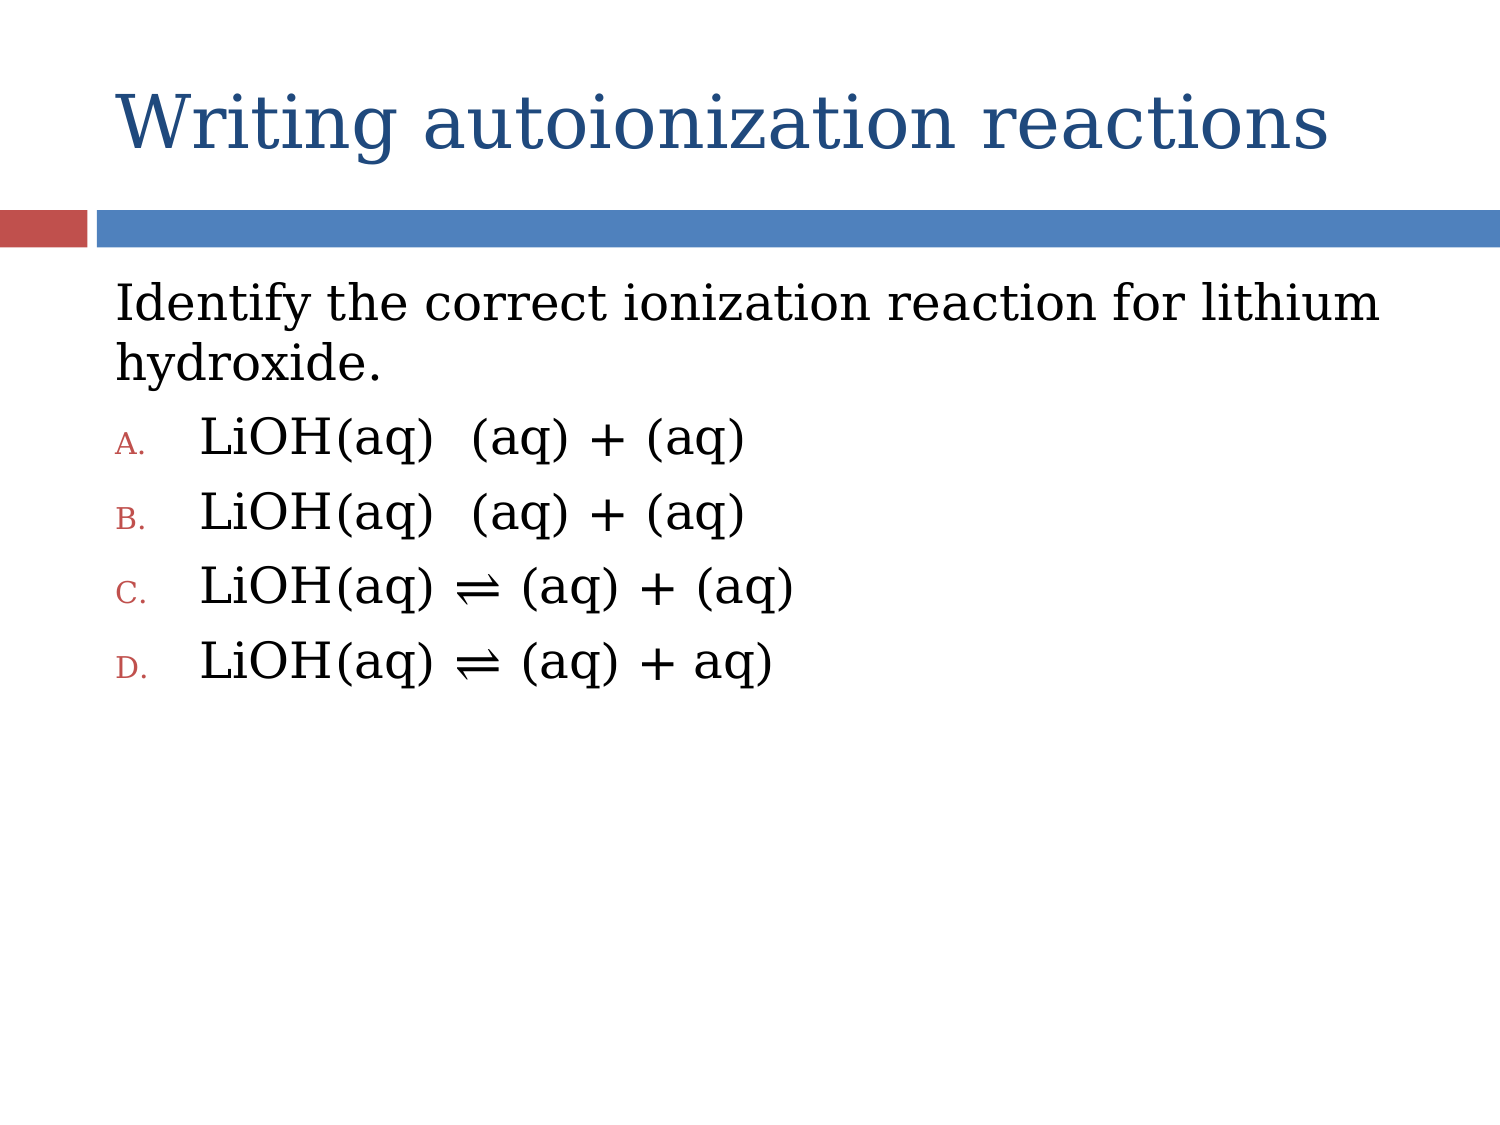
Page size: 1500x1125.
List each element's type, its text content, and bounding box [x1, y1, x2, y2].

title Writing autoionization reactions [100, 37, 1438, 200]
